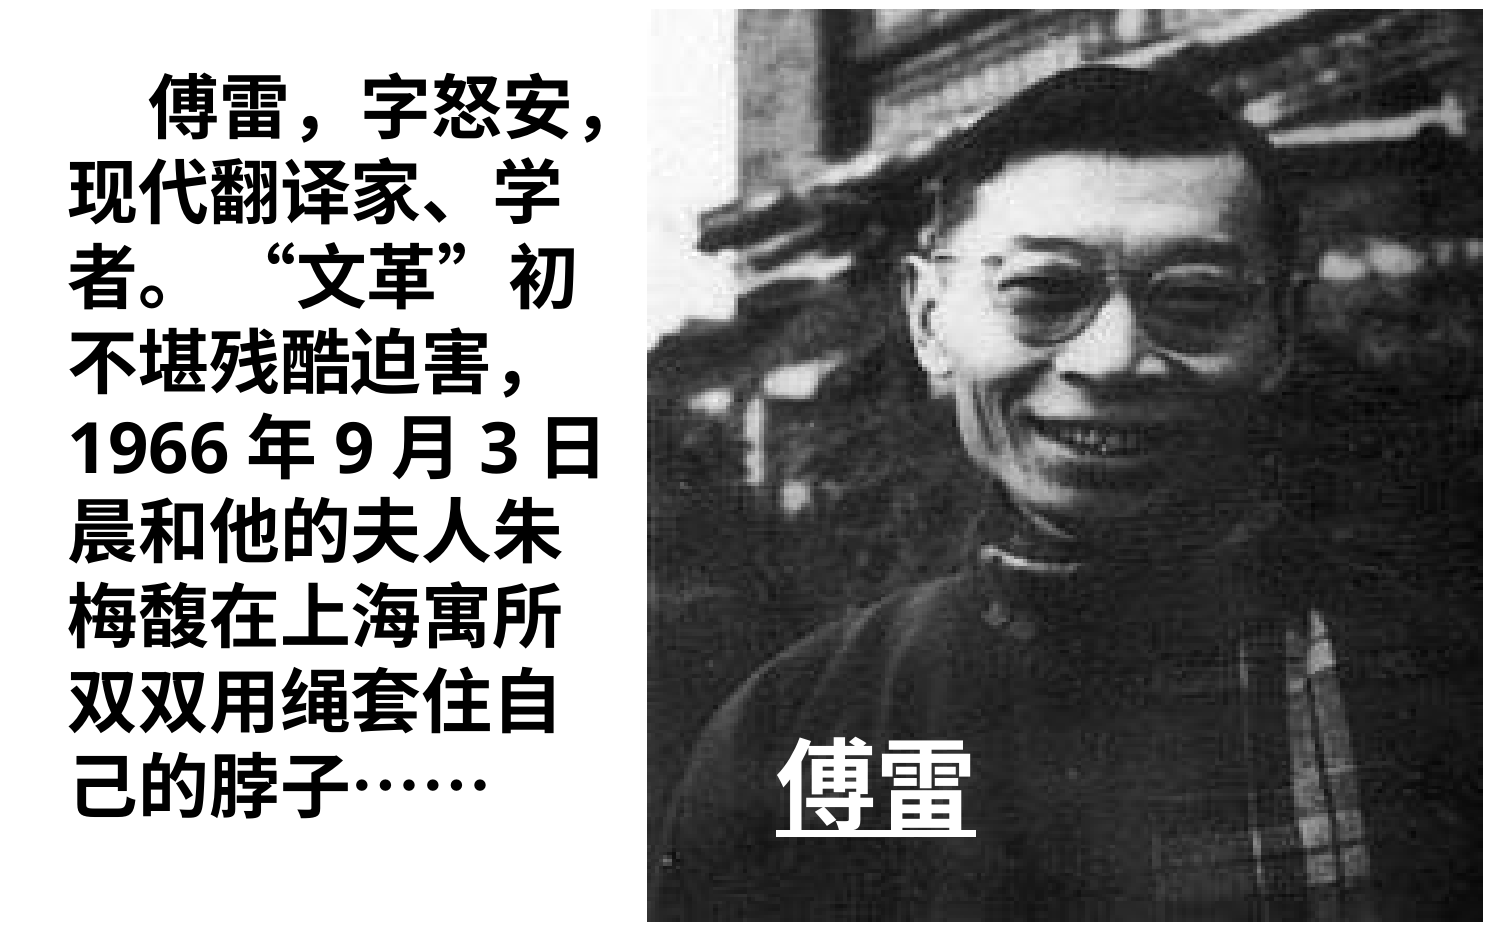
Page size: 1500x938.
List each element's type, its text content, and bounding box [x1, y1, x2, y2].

picture [646, 9, 1483, 922]
text_box 傅雷，字怒安，现代翻译家、学者。 “文革”初不堪残酷迫害，1966年9月3日晨和他的夫人朱梅馥在上海寓所双双用绳套住自己的脖子…… [53, 55, 632, 835]
